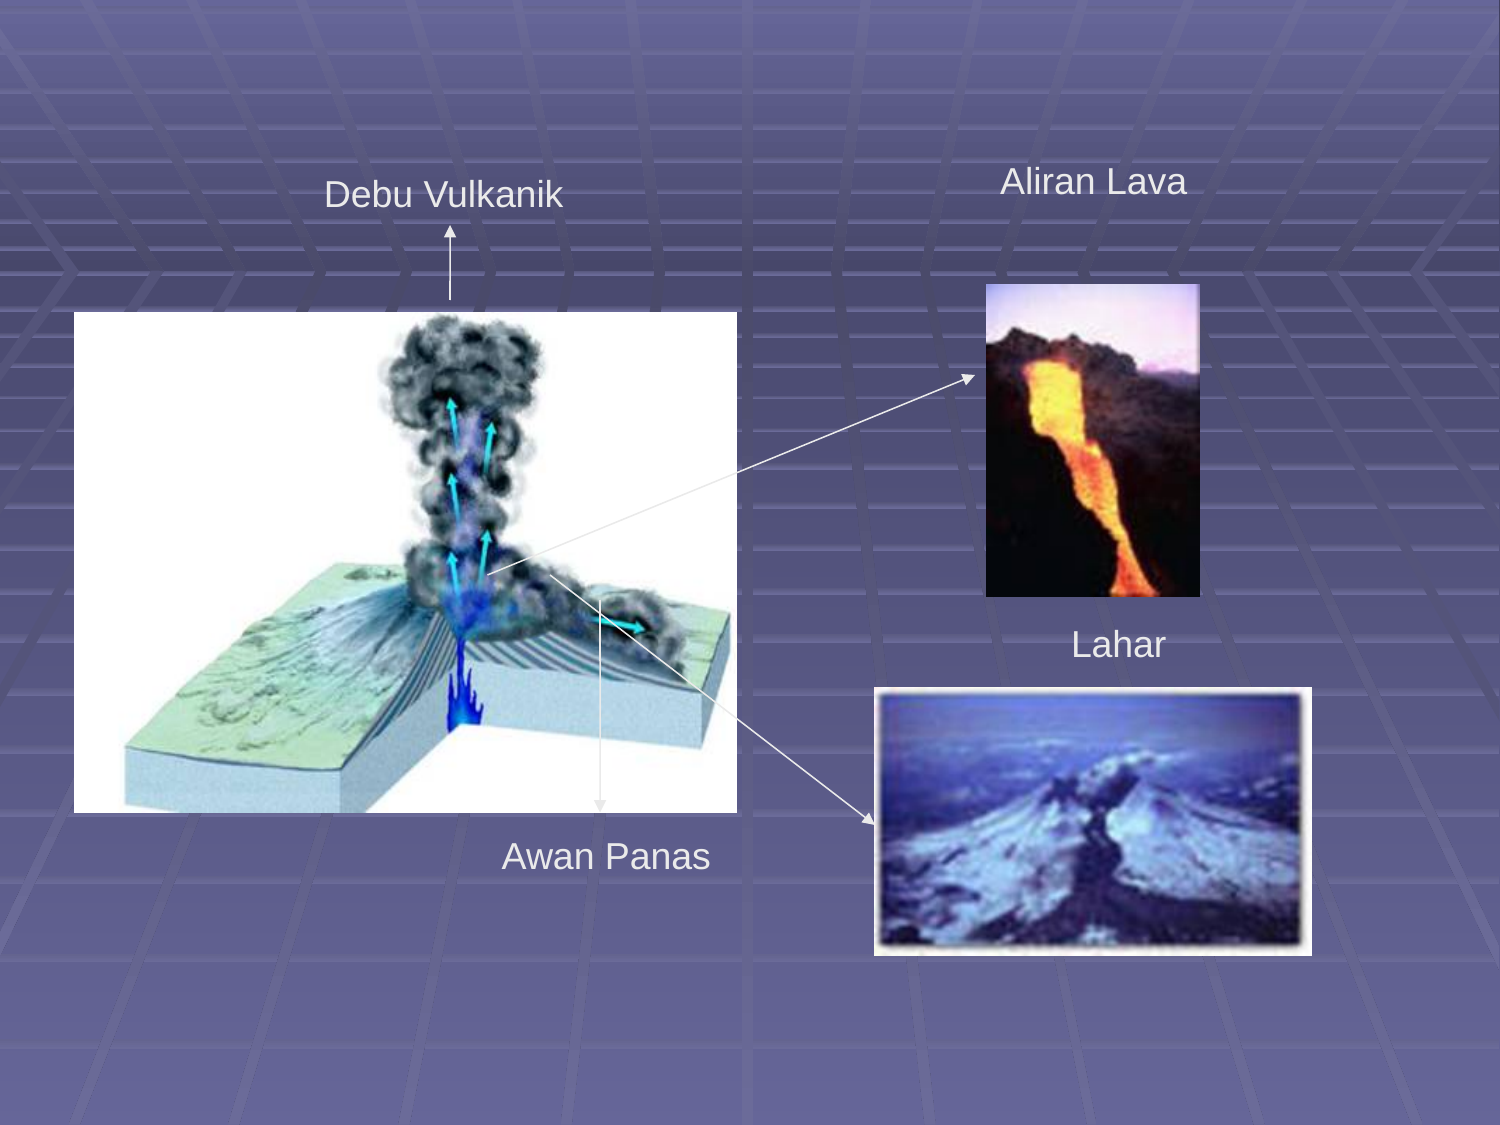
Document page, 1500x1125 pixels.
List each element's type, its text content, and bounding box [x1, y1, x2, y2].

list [74, 312, 738, 813]
text_box [443, 224, 457, 301]
text_box Awan Panas [399, 824, 813, 885]
text_box Aliran Lava [887, 149, 1300, 210]
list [986, 283, 1200, 597]
text_box [742, 722, 868, 824]
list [873, 686, 1312, 957]
text_box [742, 373, 976, 471]
text_box Debu Vulkanik [237, 162, 650, 223]
text_box Lahar [912, 612, 1325, 673]
